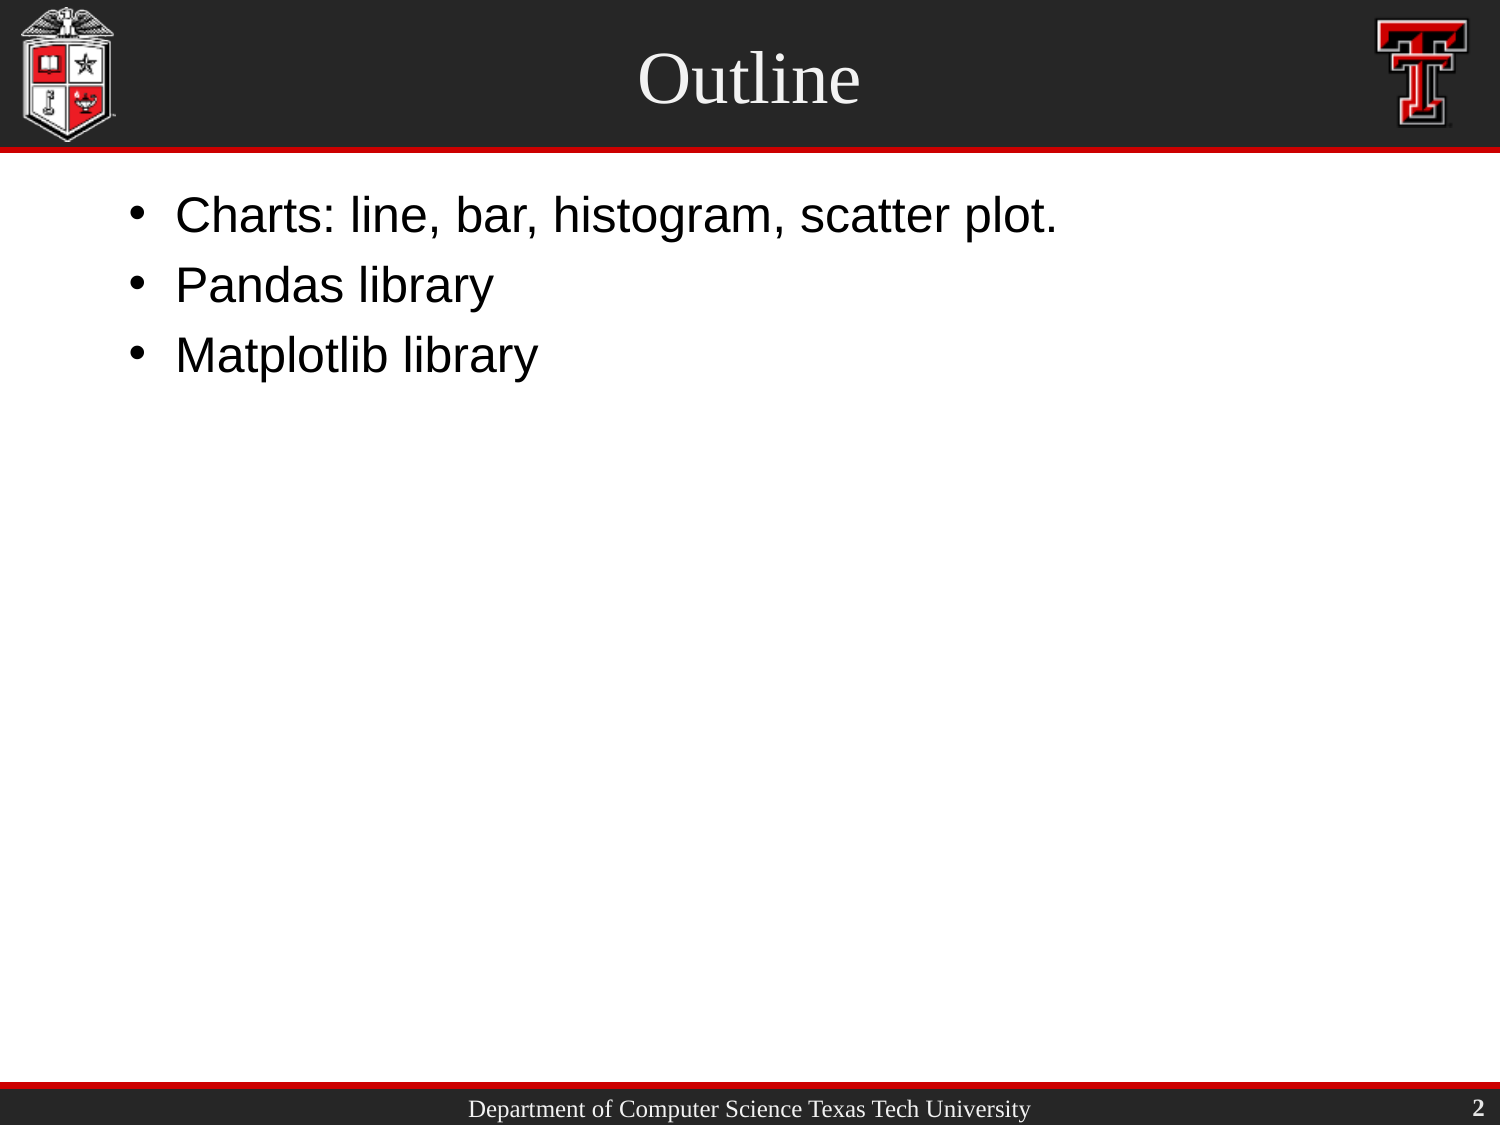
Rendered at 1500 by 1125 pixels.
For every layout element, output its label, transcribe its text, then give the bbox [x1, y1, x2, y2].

title Outline [151, 6, 1349, 141]
list Charts: line, bar, histogram, scatter plot. Pandas library Matplotlib library [113, 174, 1431, 1075]
picture [21, 7, 116, 142]
slide_number 2 [1392, 1086, 1500, 1125]
picture [1373, 14, 1472, 128]
